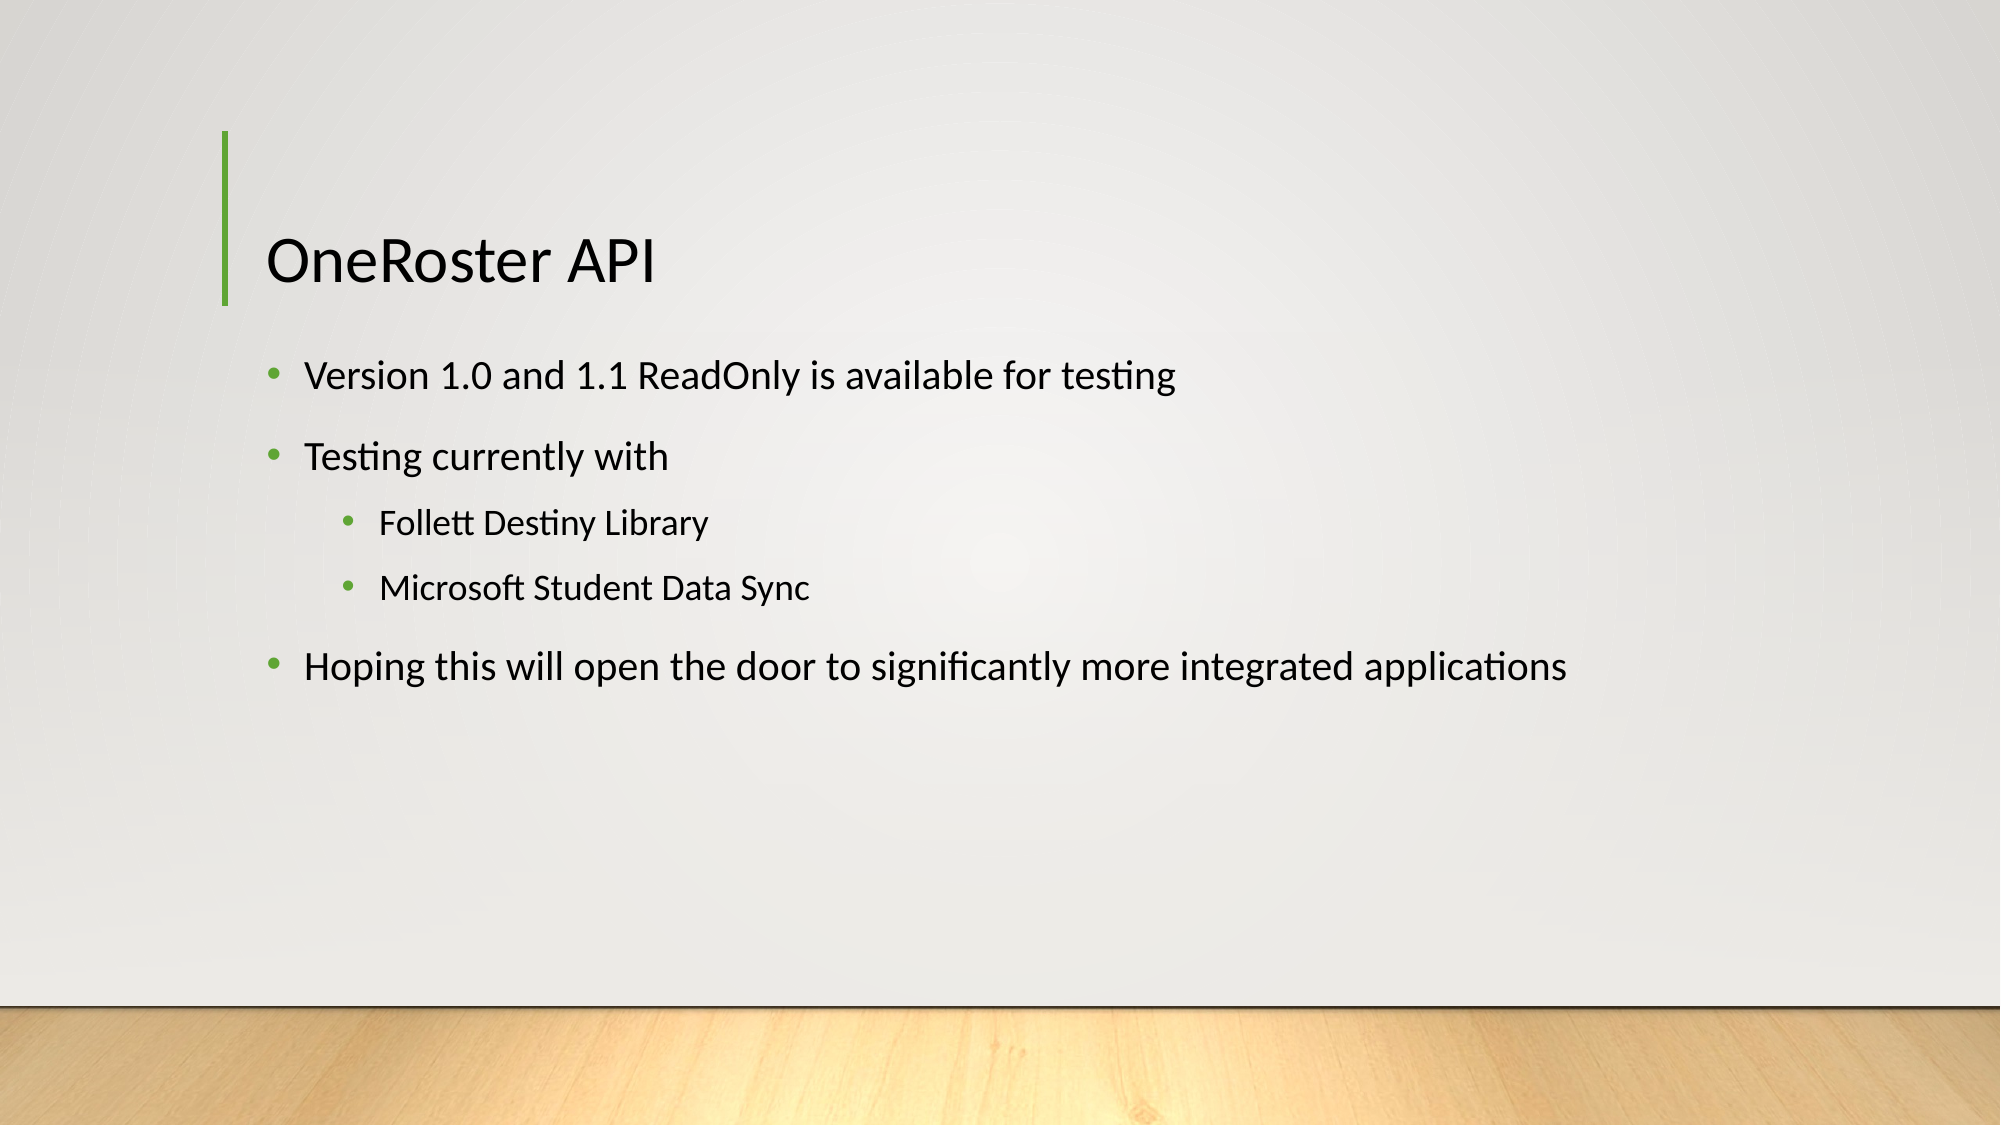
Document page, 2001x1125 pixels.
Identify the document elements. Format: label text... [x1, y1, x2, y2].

title OneRoster API [251, 131, 1814, 305]
list Version 1.0 and 1.1 ReadOnly is available for testing Testing currently with Follett Destiny Library Microsoft Student Data Sync Hoping this will open the door to significantly more integrated applications [251, 330, 1814, 897]
picture [0, 1006, 2000, 1125]
